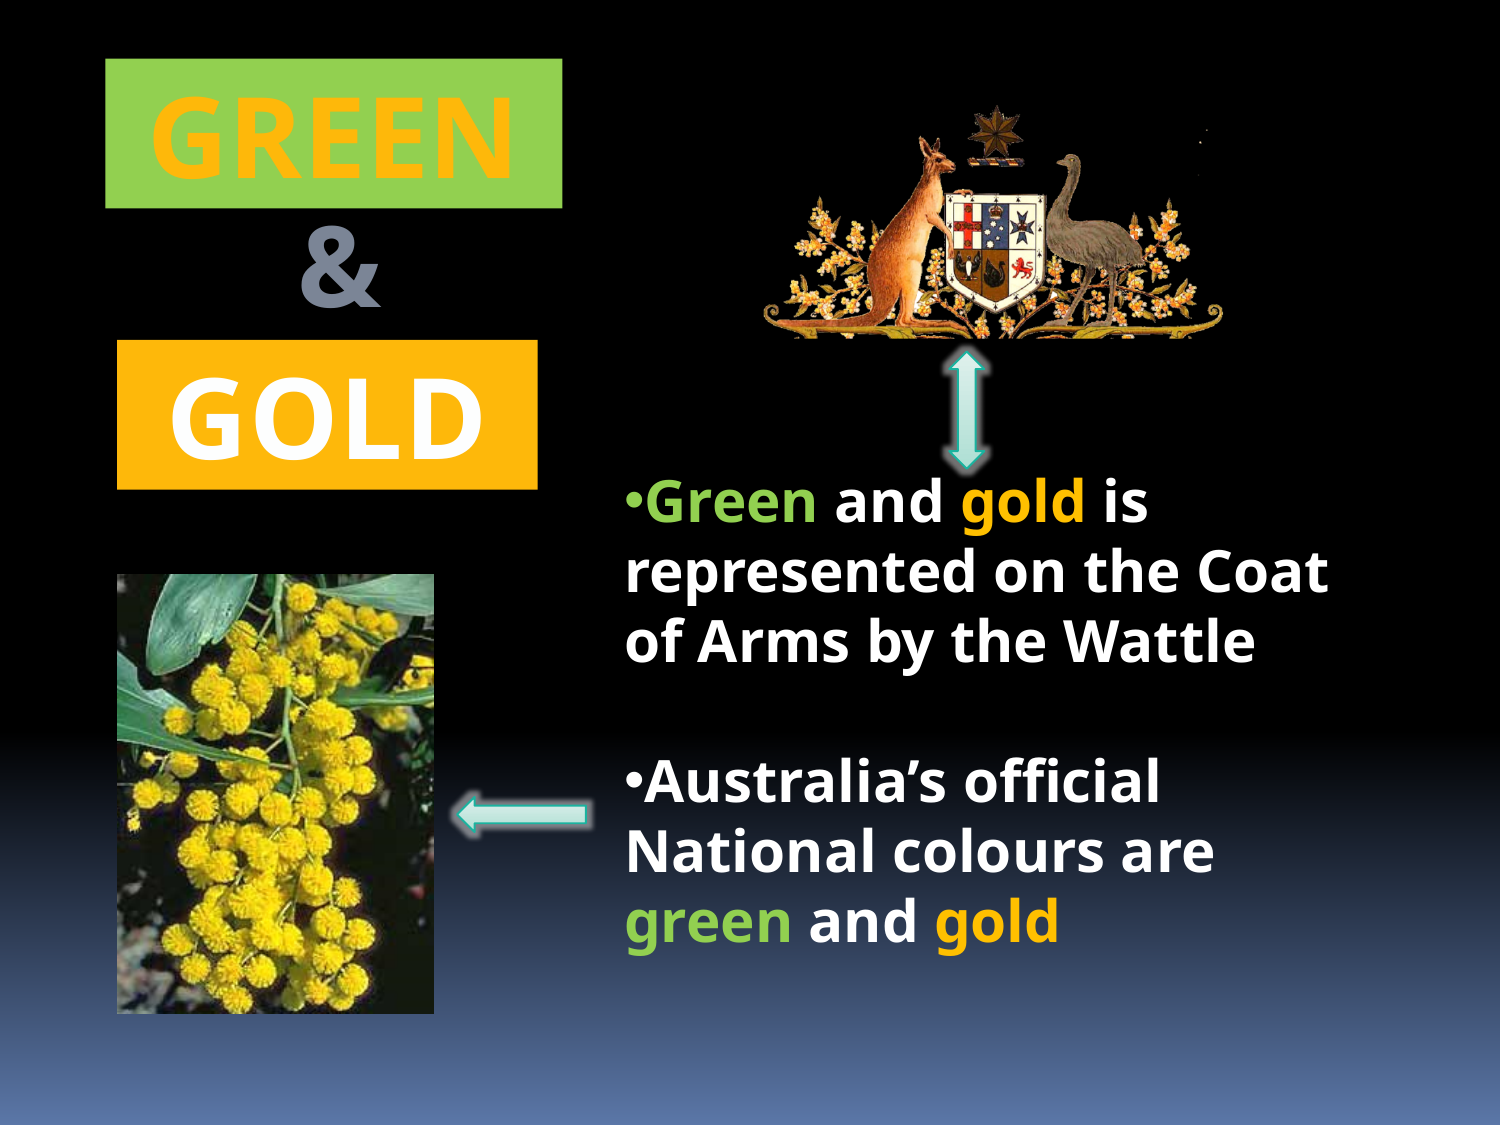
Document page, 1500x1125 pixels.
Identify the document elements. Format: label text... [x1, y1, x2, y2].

text_box GOLD [117, 339, 538, 490]
picture [761, 104, 1230, 458]
picture [116, 573, 434, 1015]
text_box & [257, 187, 422, 338]
text_box Green and gold is represented on the Coat of Arms by the Wattle Australia’s official National colours are green and gold [609, 456, 1407, 1032]
text_box [456, 795, 587, 833]
text_box GREEN [105, 58, 563, 209]
